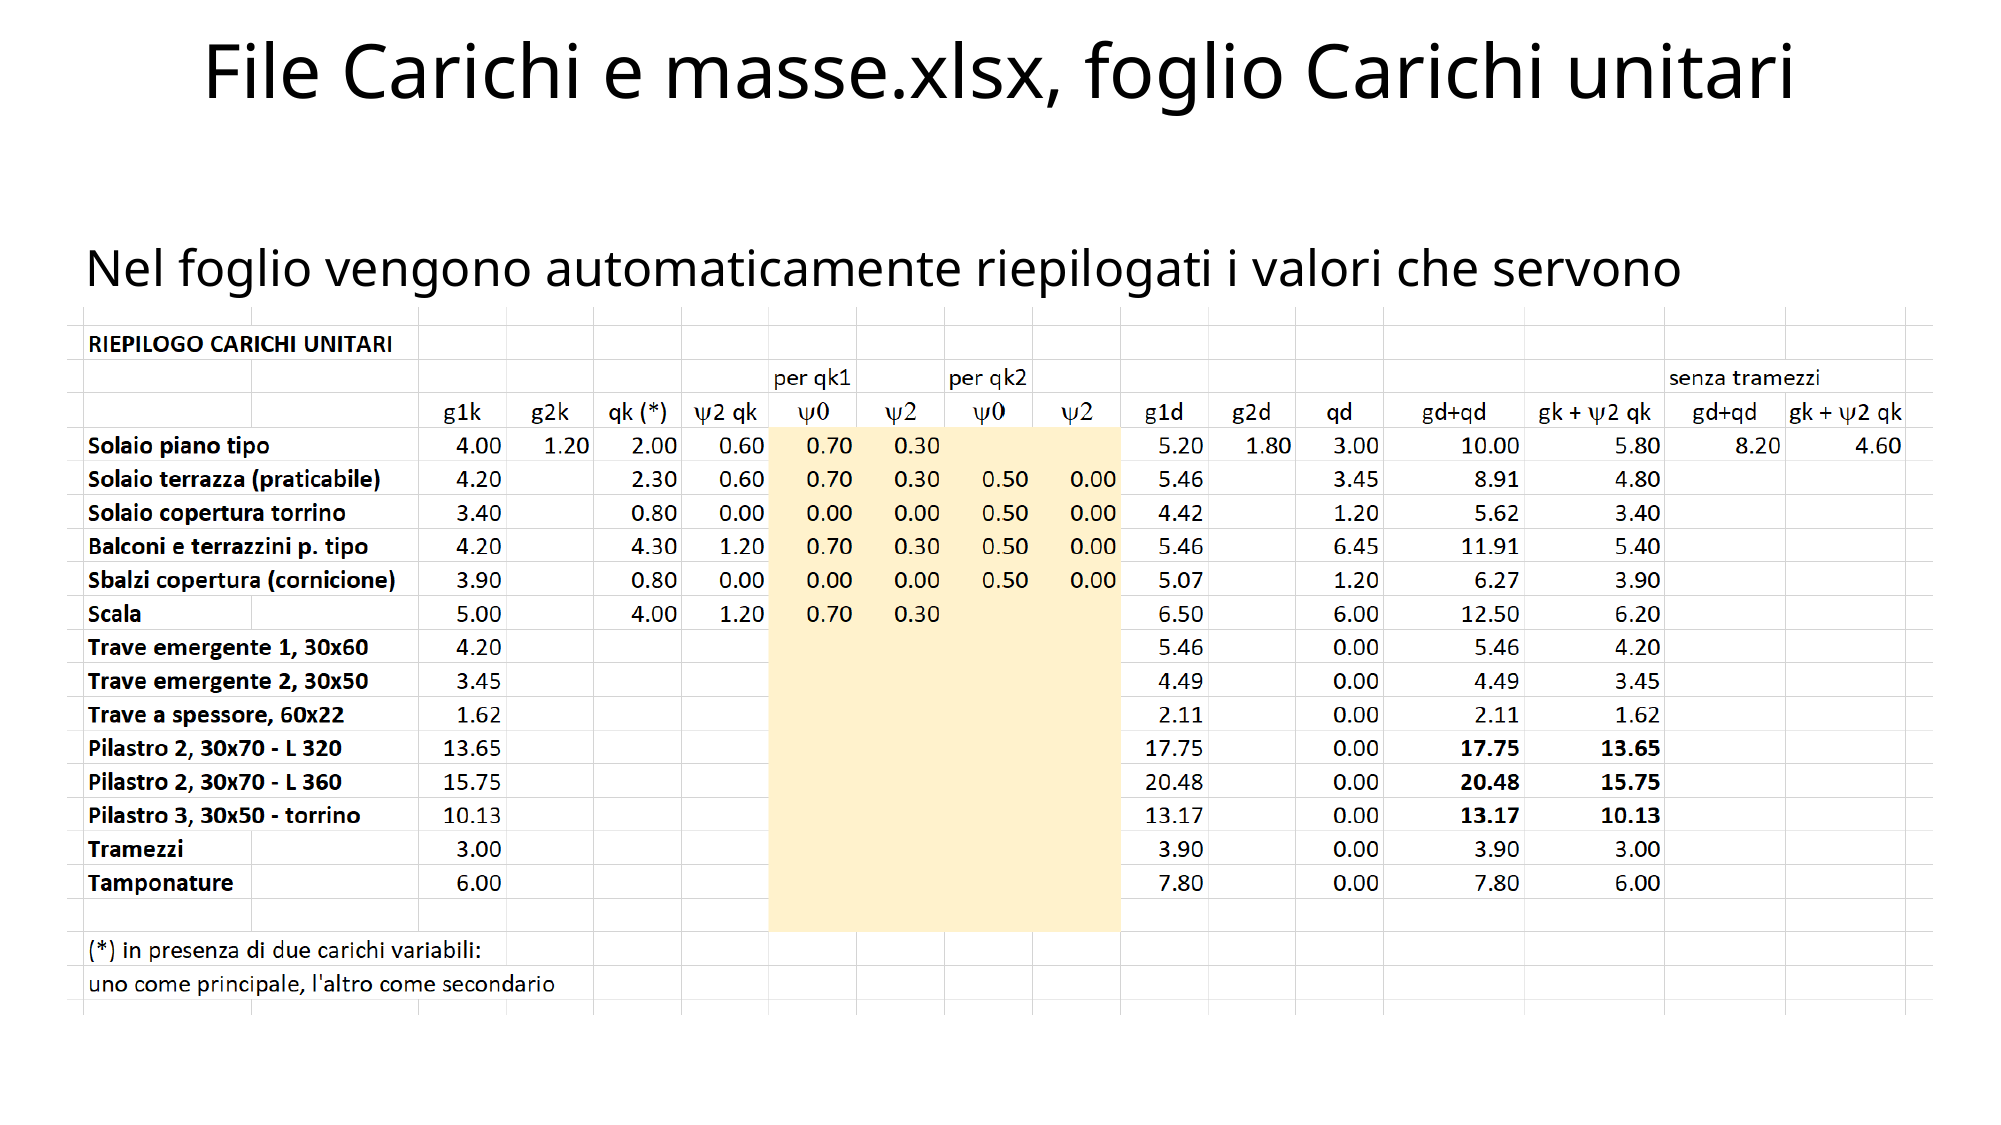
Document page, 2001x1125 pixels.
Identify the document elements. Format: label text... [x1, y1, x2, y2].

list Nel foglio vengono automaticamente riepilogati i valori che servono [70, 236, 1902, 307]
title File Carichi e masse.xlsx, foglio Carichi unitari [137, 0, 1863, 218]
picture [67, 307, 1933, 1015]
